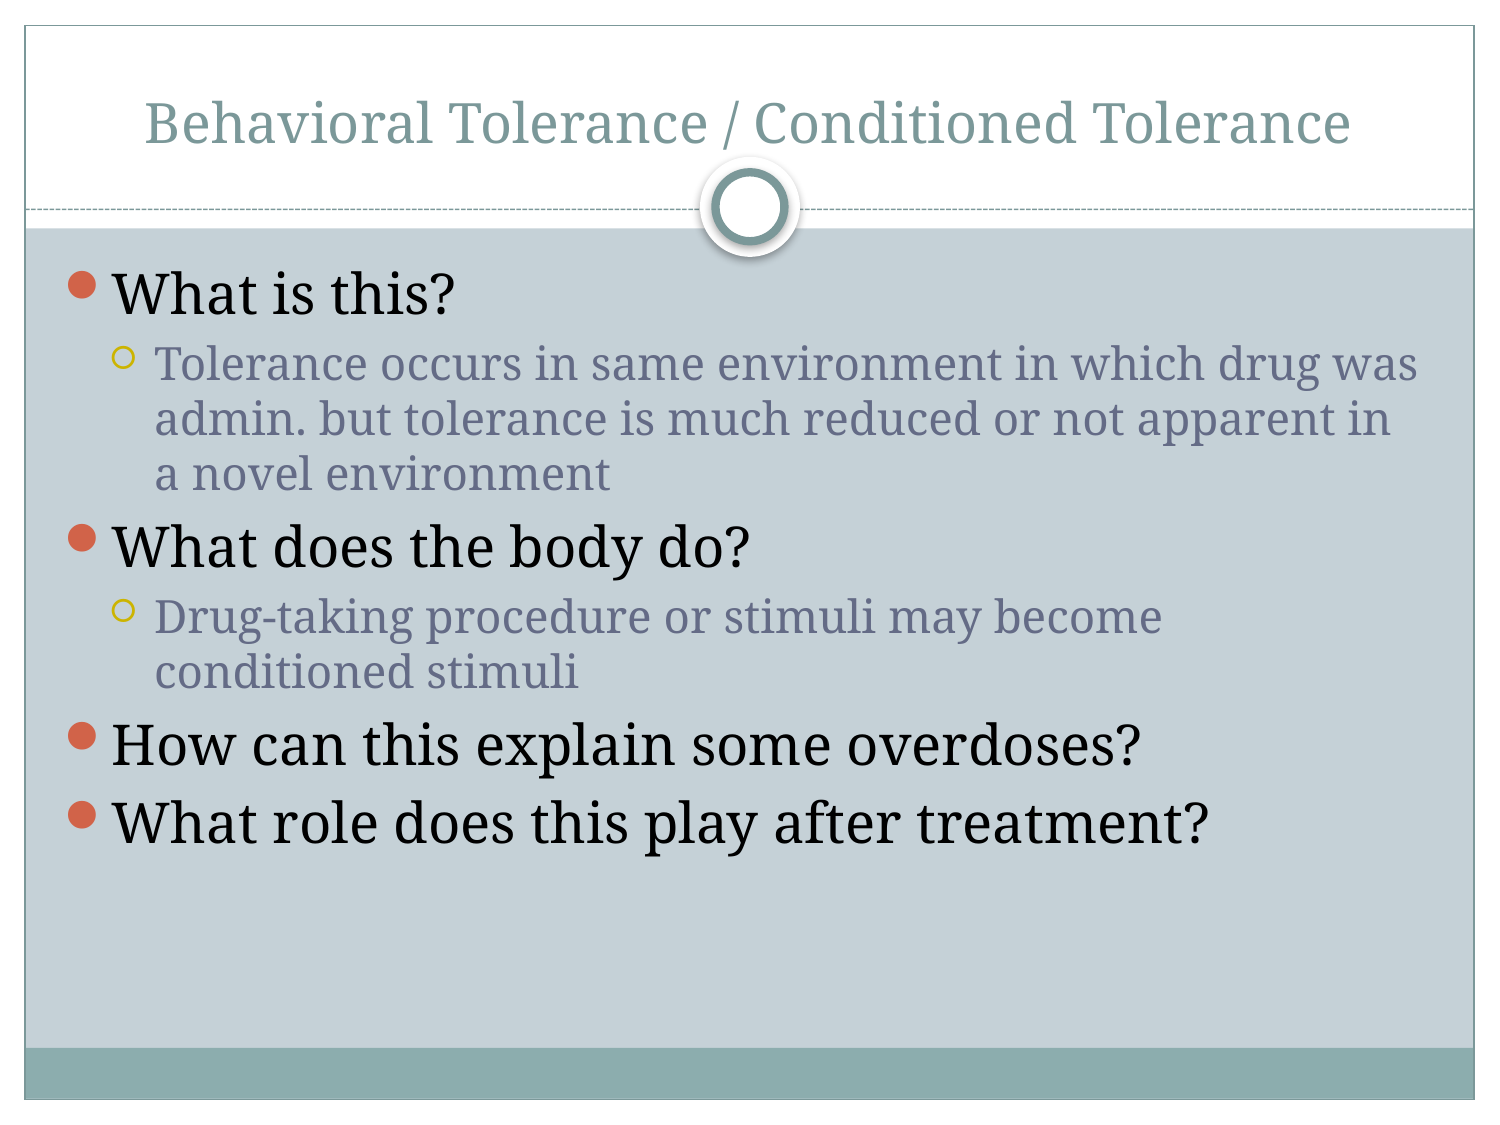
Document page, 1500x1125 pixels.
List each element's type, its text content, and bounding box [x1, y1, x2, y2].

list What is this? Tolerance occurs in same environment in which drug was admin. but tolerance is much reduced or not apparent in a novel environment What does the body do? Drug-taking procedure or stimuli may become conditioned stimuli How can this explain some overdoses? What role does this play after treatment? [49, 250, 1445, 1001]
title Behavioral Tolerance / Conditioned Tolerance [49, 37, 1450, 162]
